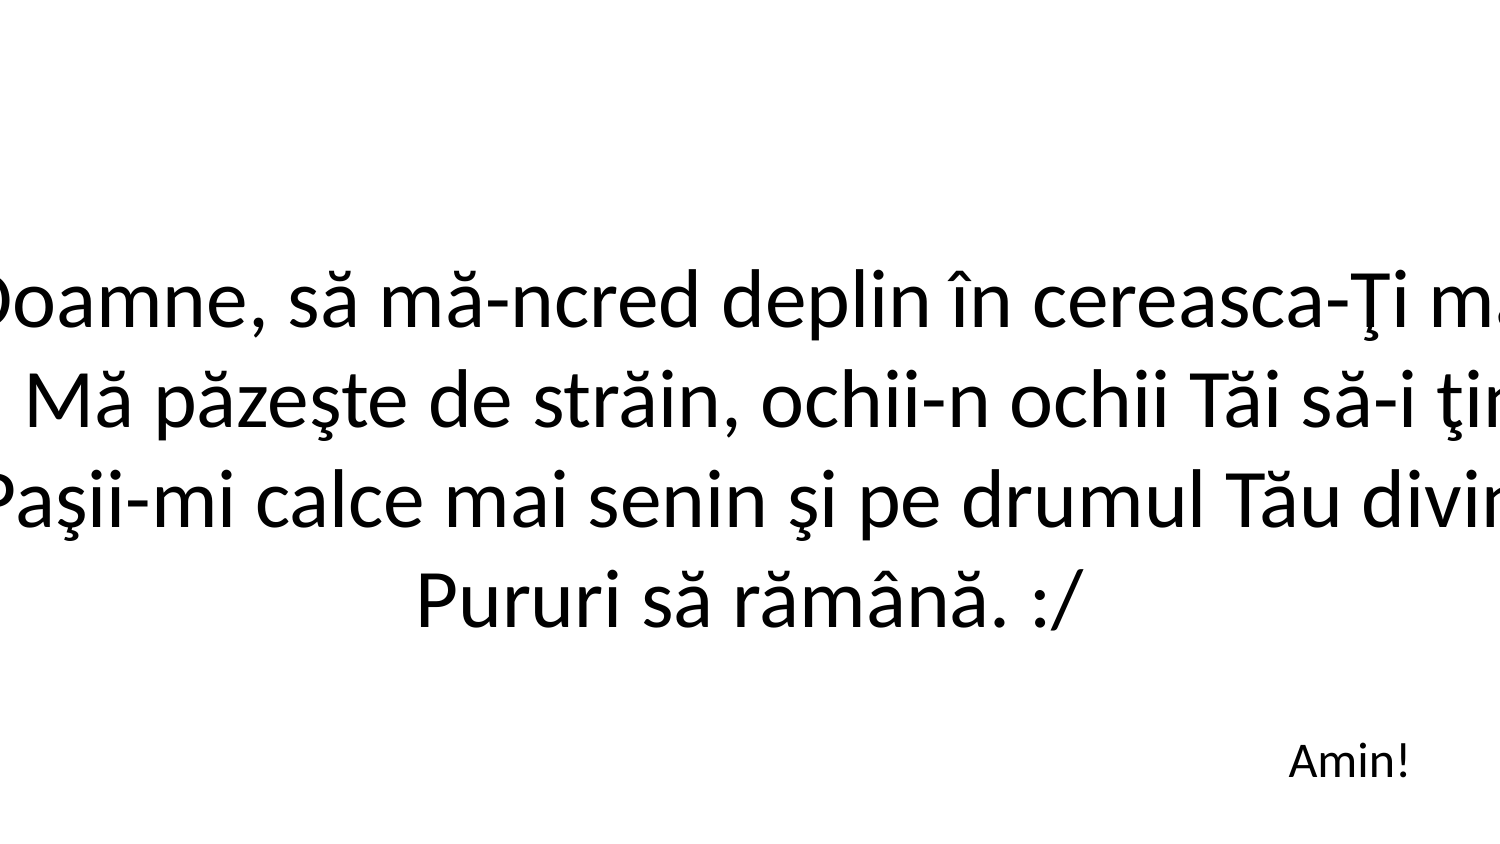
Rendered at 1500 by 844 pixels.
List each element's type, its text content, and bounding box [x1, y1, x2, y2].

text_box 4. Doamne, să mă-ncred deplin în cereasca-Ţi mână /: Mă păzeşte de străin, ochii-n ochii Tăi să-i ţin, Paşii-mi calce mai senin şi pe drumul Tău divin Pururi să rămână. :/ [0, 192, 1500, 652]
text_box Amin! [1273, 674, 1427, 795]
